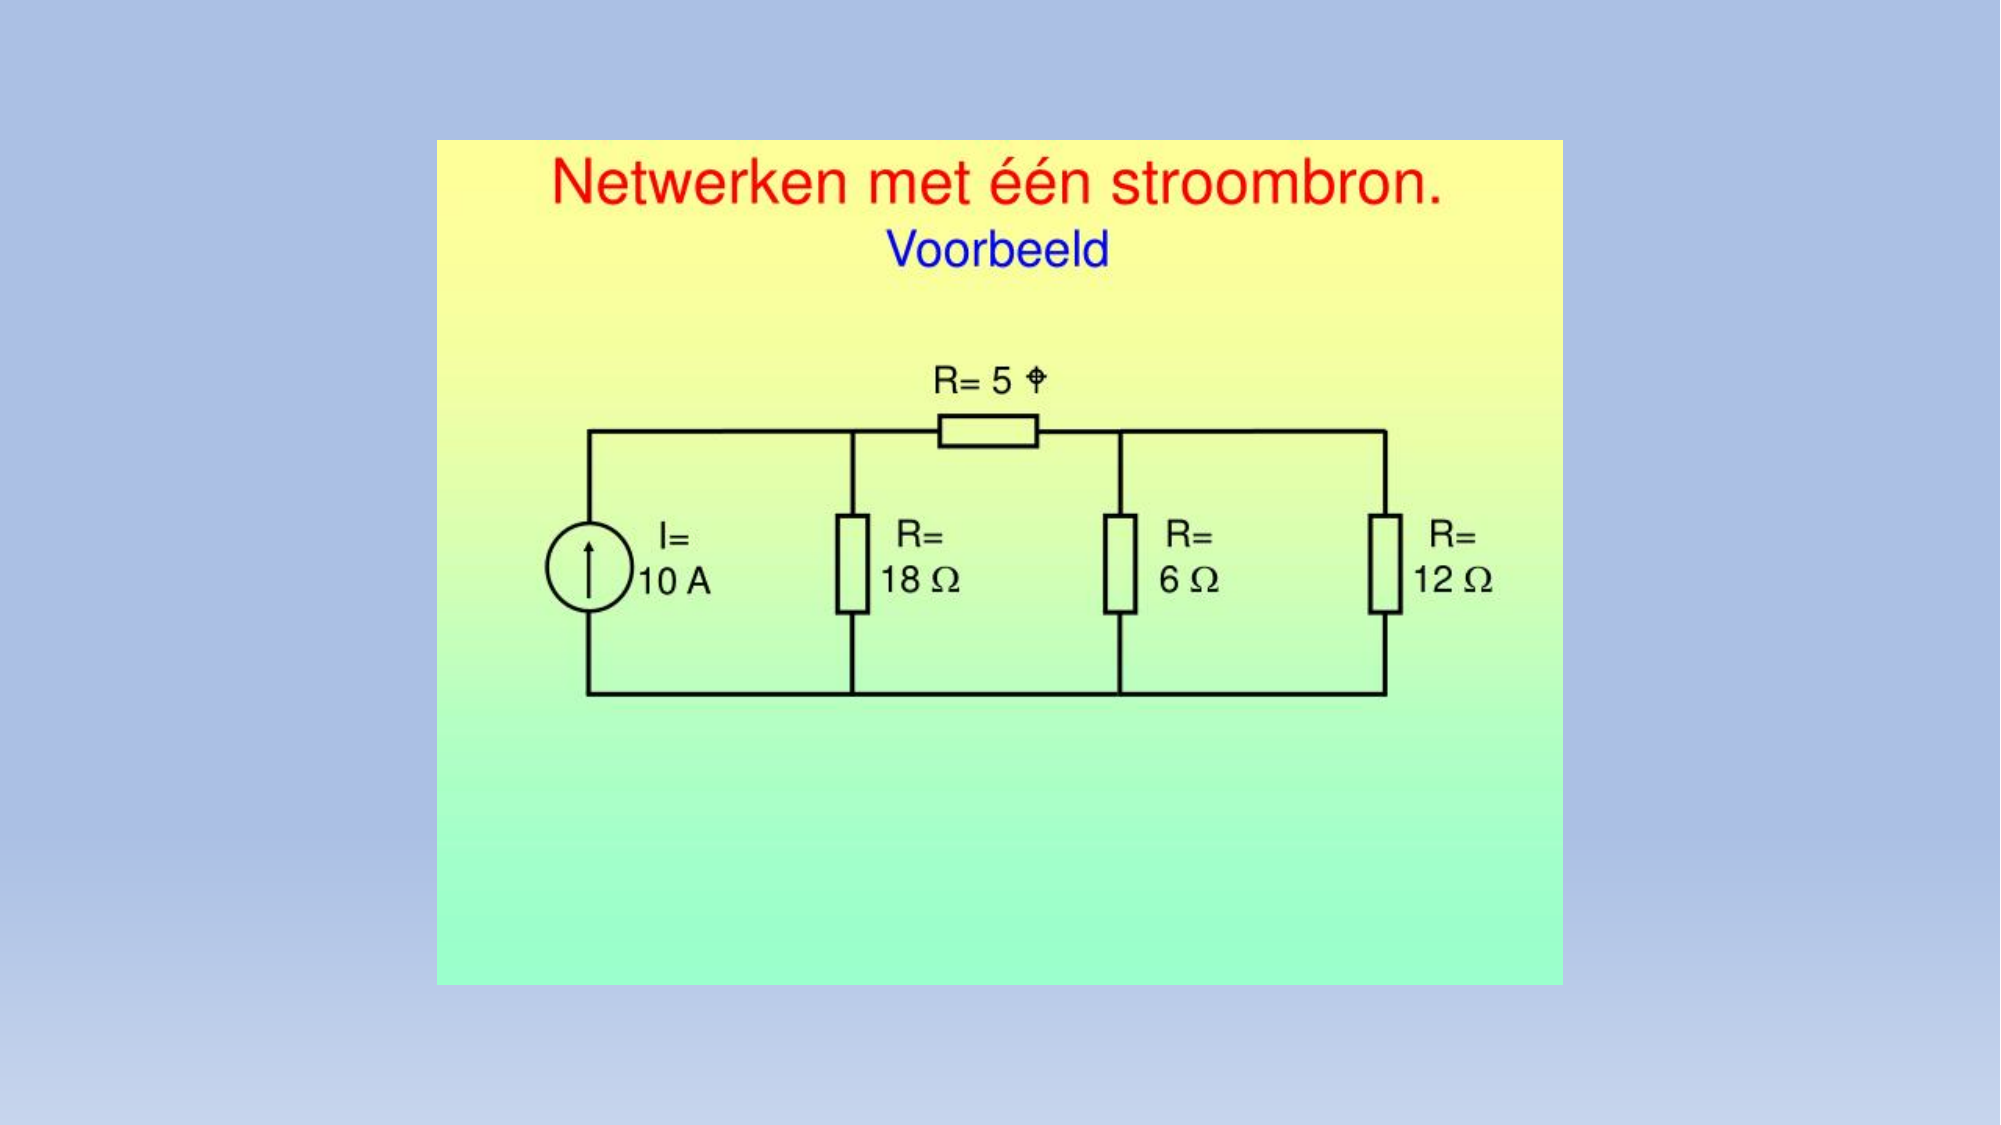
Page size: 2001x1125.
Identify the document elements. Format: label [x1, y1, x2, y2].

picture [437, 140, 1563, 985]
